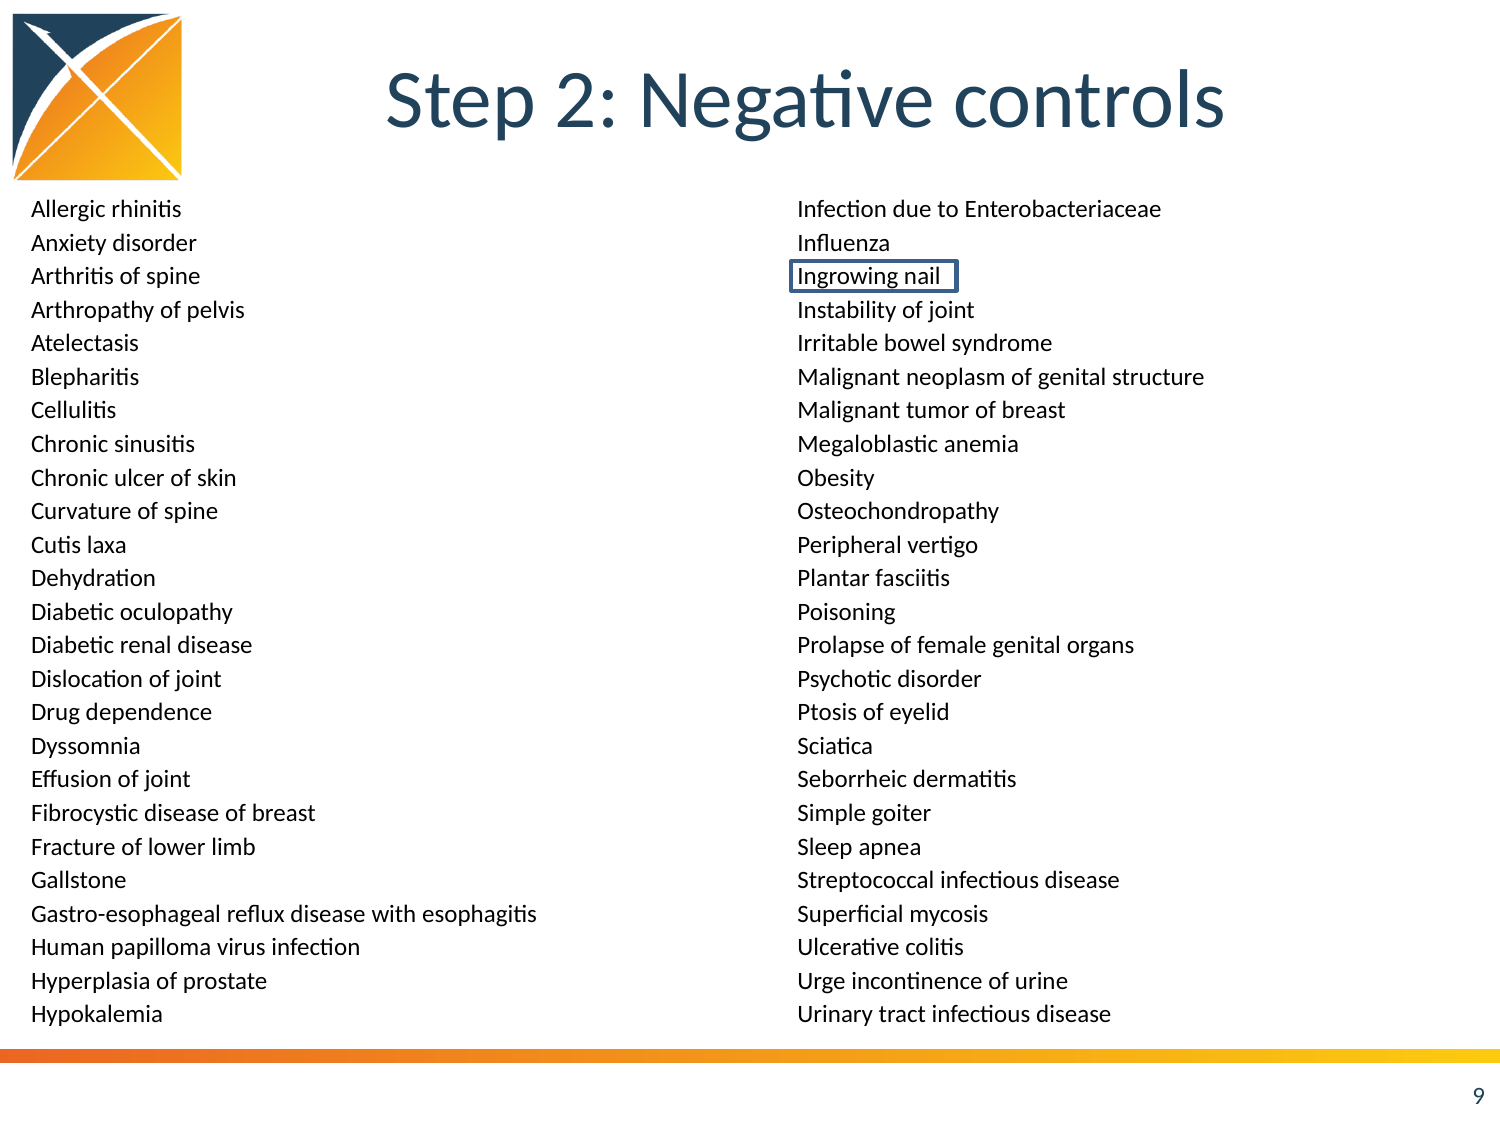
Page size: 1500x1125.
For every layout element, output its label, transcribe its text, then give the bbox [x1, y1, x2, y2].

table_cell Cutis laxa [29, 526, 796, 559]
table_cell Sciatica [796, 727, 1406, 761]
table_cell Arthritis of spine [29, 257, 796, 291]
table_cell Human papilloma virus infection [29, 928, 796, 962]
title Step 2: Negative controls [187, 24, 1425, 163]
table_cell Diabetic oculopathy [29, 593, 796, 626]
table_cell Hypokalemia [29, 995, 796, 1029]
table_cell Influenza [796, 224, 1406, 257]
table_cell Blepharitis [29, 358, 796, 392]
table_cell Fibrocystic disease of breast [29, 794, 796, 828]
table_cell Chronic ulcer of skin [29, 459, 796, 492]
table_cell Urinary tract infectious disease [796, 995, 1406, 1029]
text_box [789, 259, 959, 293]
table_cell Urge incontinence of urine [796, 962, 1406, 995]
table_cell Effusion of joint [29, 761, 796, 794]
table_cell Ptosis of eyelid [796, 694, 1406, 727]
table_cell Malignant neoplasm of genital structure [796, 358, 1406, 392]
table_cell Superficial mycosis [796, 895, 1406, 928]
table_cell Dislocation of joint [29, 660, 796, 694]
table_cell Streptococcal infectious disease [796, 861, 1406, 895]
table_cell Arthropathy of pelvis [29, 291, 796, 325]
table_cell Dehydration [29, 559, 796, 593]
table_cell Poisoning [796, 593, 1406, 626]
table_cell Plantar fasciitis [796, 559, 1406, 593]
table_cell Irritable bowel syndrome [796, 325, 1406, 358]
table_cell Chronic sinusitis [29, 425, 796, 459]
table_cell Cellulitis [29, 392, 796, 425]
table_cell Instability of joint [796, 291, 1406, 325]
table_header Allergic rhinitis [29, 190, 796, 224]
table_cell Ulcerative colitis [796, 928, 1406, 962]
table_cell Gallstone [29, 861, 796, 895]
table_cell Malignant tumor of breast [796, 392, 1406, 425]
table_cell Anxiety disorder [29, 224, 796, 257]
table_cell Peripheral vertigo [796, 526, 1406, 559]
table_cell Prolapse of female genital organs [796, 626, 1406, 660]
slide_number 9 [1149, 1065, 1500, 1125]
table_cell Atelectasis [29, 325, 796, 358]
table_header Infection due to Enterobacteriaceae [796, 190, 1406, 224]
table_cell Sleep apnea [796, 828, 1406, 861]
table_cell Gastro-esophageal reflux disease with esophagitis [29, 895, 796, 928]
table_cell Fracture of lower limb [29, 828, 796, 861]
table_cell Ingrowing nail [796, 257, 1406, 291]
table_cell Drug dependence [29, 694, 796, 727]
table_cell Osteochondropathy [796, 492, 1406, 526]
table_cell Seborrheic dermatitis [796, 761, 1406, 794]
table_cell Obesity [796, 459, 1406, 492]
picture [0, 0, 206, 200]
table_cell Hyperplasia of prostate [29, 962, 796, 995]
table_cell Diabetic renal disease [29, 626, 796, 660]
table_cell Megaloblastic anemia [796, 425, 1406, 459]
table_cell Curvature of spine [29, 492, 796, 526]
table_cell Dyssomnia [29, 727, 796, 761]
table_cell Psychotic disorder [796, 660, 1406, 694]
table_cell Simple goiter [796, 794, 1406, 828]
